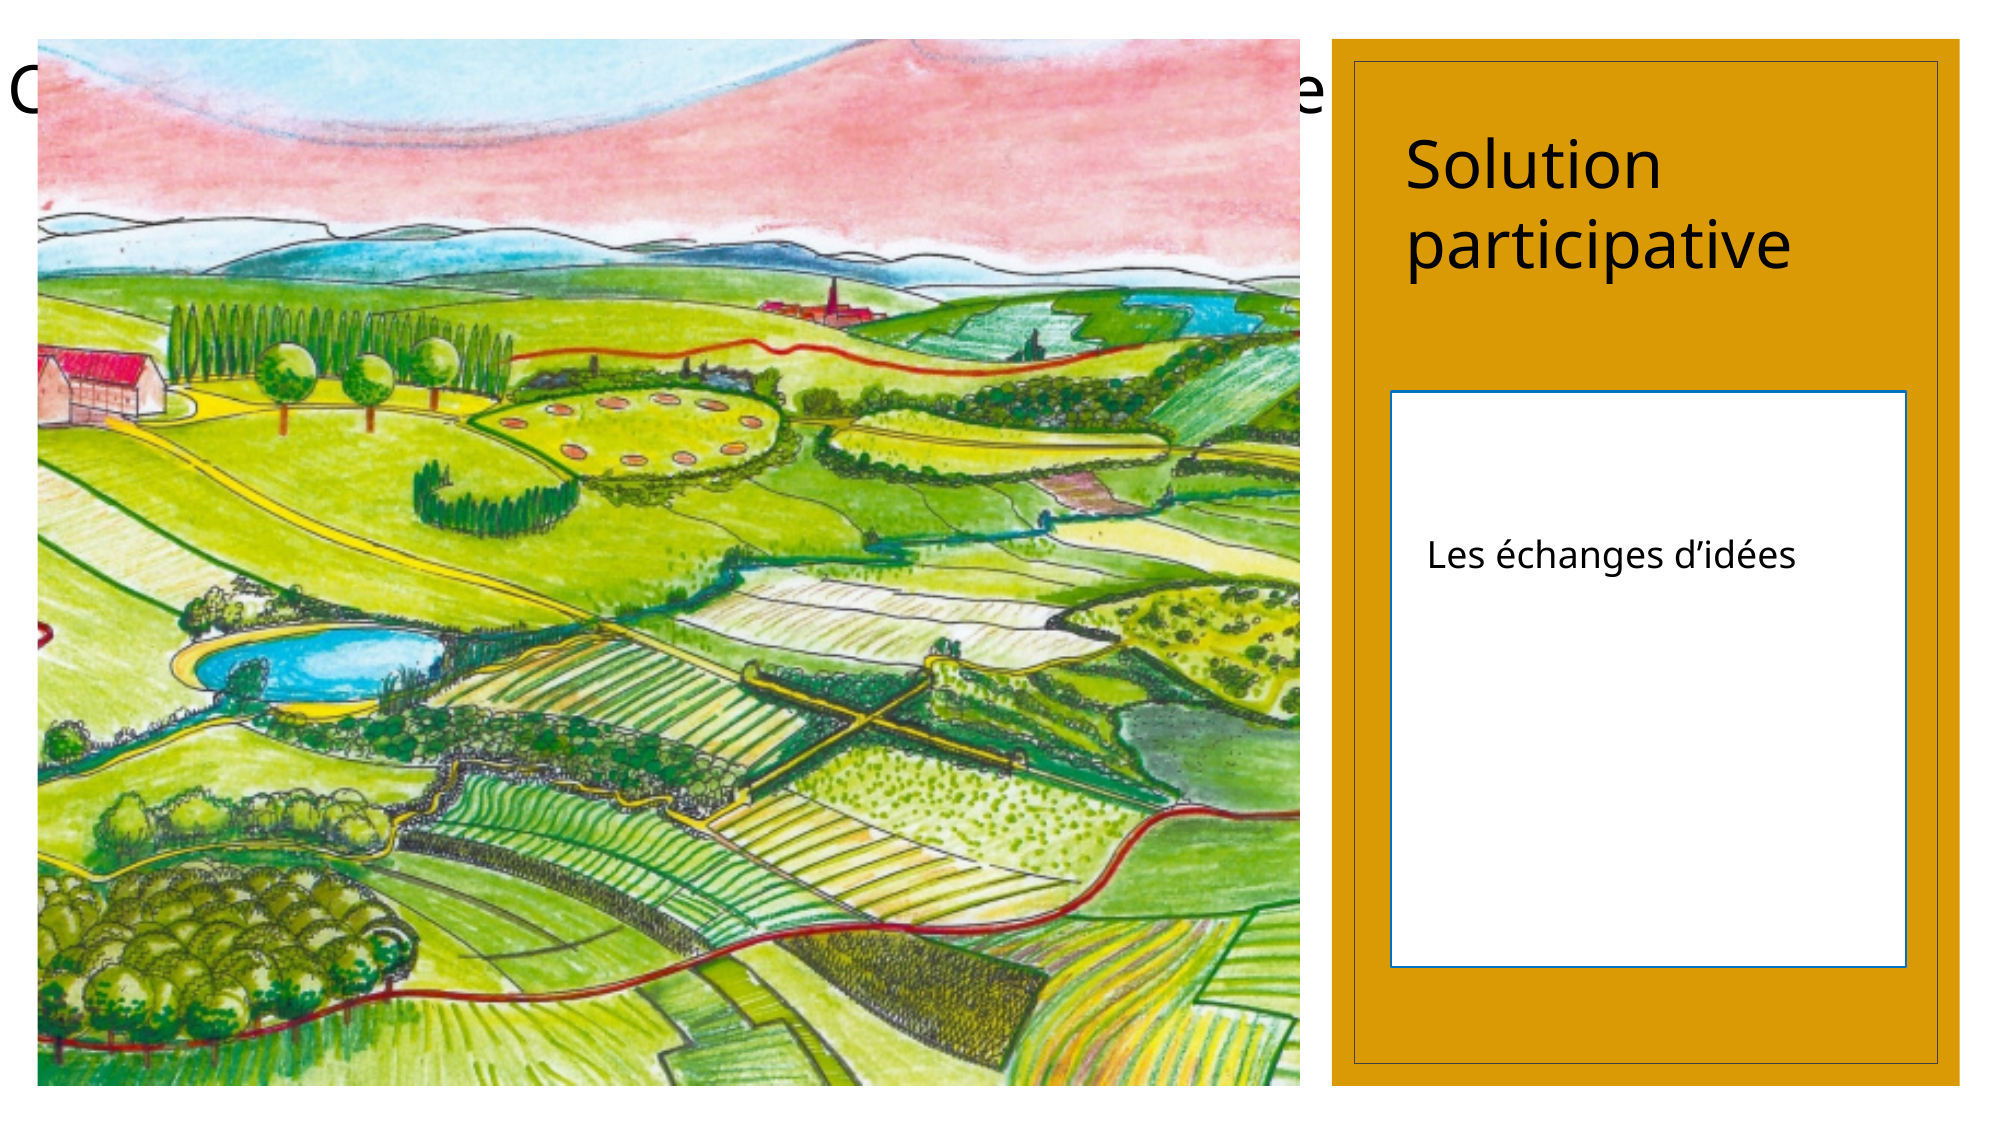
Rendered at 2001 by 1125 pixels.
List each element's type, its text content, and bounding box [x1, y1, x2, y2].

title Solution participative [1390, 98, 1907, 369]
picture [37, 38, 1300, 1086]
list Les échanges d’idées [1390, 390, 1907, 968]
